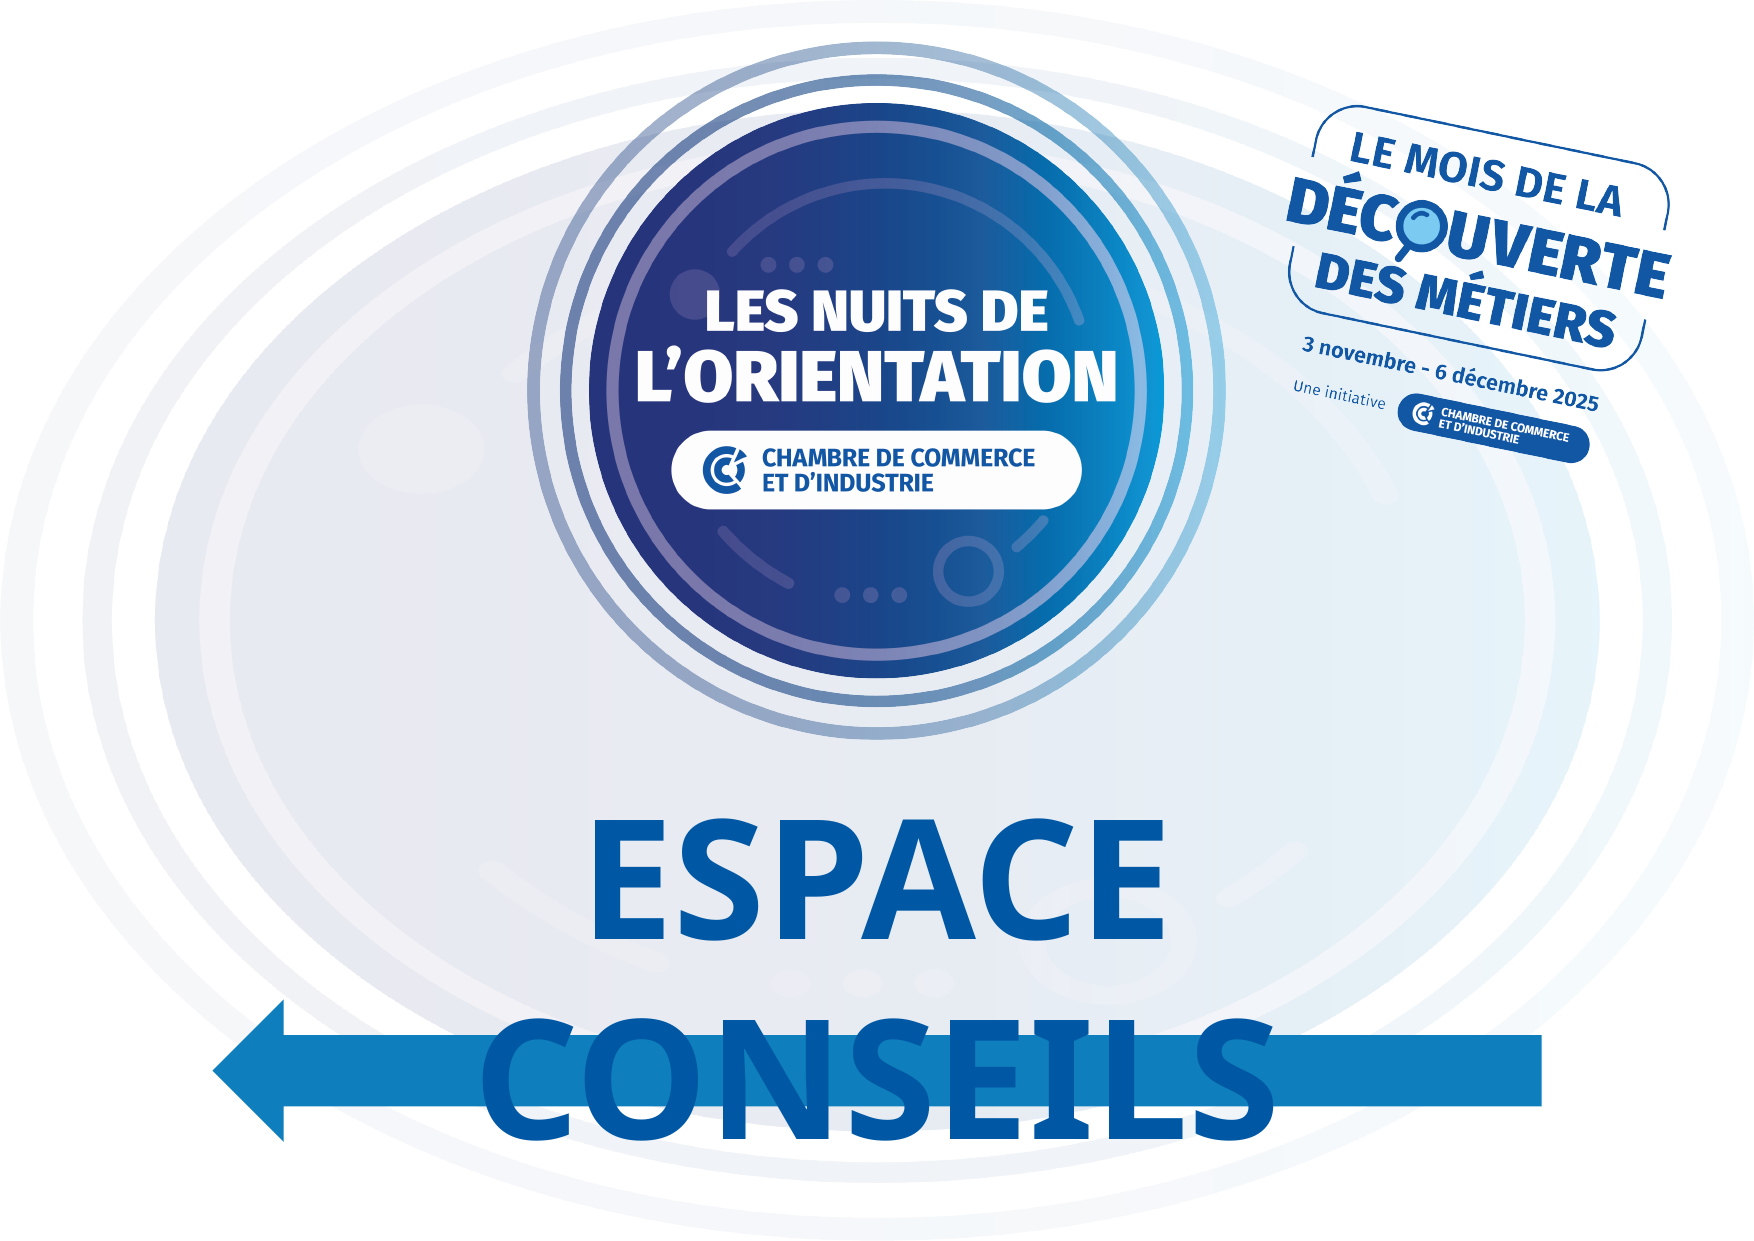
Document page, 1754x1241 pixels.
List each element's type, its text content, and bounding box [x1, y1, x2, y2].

picture [1250, 95, 1688, 474]
picture [527, 41, 1227, 740]
text_box ESPACE CONSEILS [168, 765, 1586, 1181]
